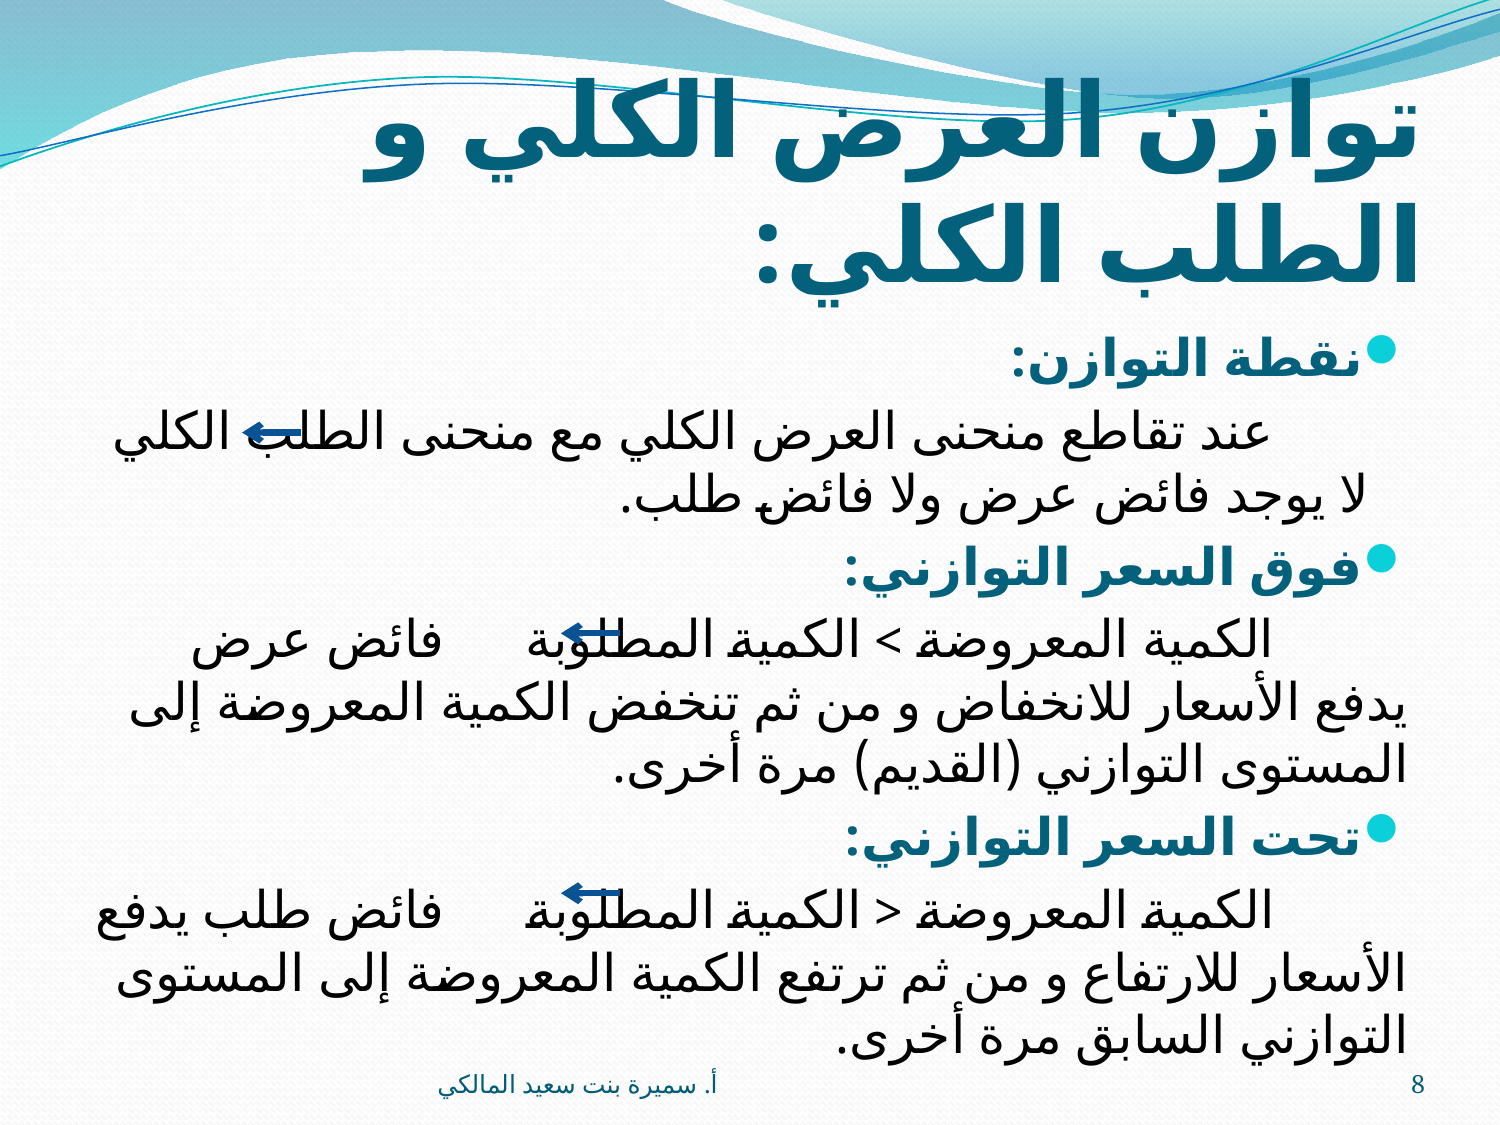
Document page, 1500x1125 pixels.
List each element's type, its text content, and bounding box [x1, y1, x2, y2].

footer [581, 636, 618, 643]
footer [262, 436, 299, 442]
slide_number 8 [1299, 1042, 1425, 1103]
footer أ. سميرة بنت سعيد المالكي [437, 1042, 988, 1103]
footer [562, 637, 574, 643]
title توازن العرض الكلي و الطلب الكلي: [75, 115, 1425, 303]
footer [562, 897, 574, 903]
list نقطة التوازن: عند تقاطع منحنى العرض الكلي مع منحنى الطلب الكلي لا يوجد فائض عرض ولا فائض طلب. فوق السعر التوازني: الكمية المعروضة > الكمية المطلوبة فائض عرض يدفع الأسعار للانخفاض و من ثم تنخفض الكمية المعروضة إلى المستوى التوازني (القديم) مرة أخرى. تحت السعر التوازني: الكمية المعروضة < الكمية المطلوبة فائض طلب يدفع الأسعار للارتفاع و من ثم ترتفع الكمية المعروضة إلى المستوى التوازني السابق مرة أخرى. [75, 317, 1425, 1079]
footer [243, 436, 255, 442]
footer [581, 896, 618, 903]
